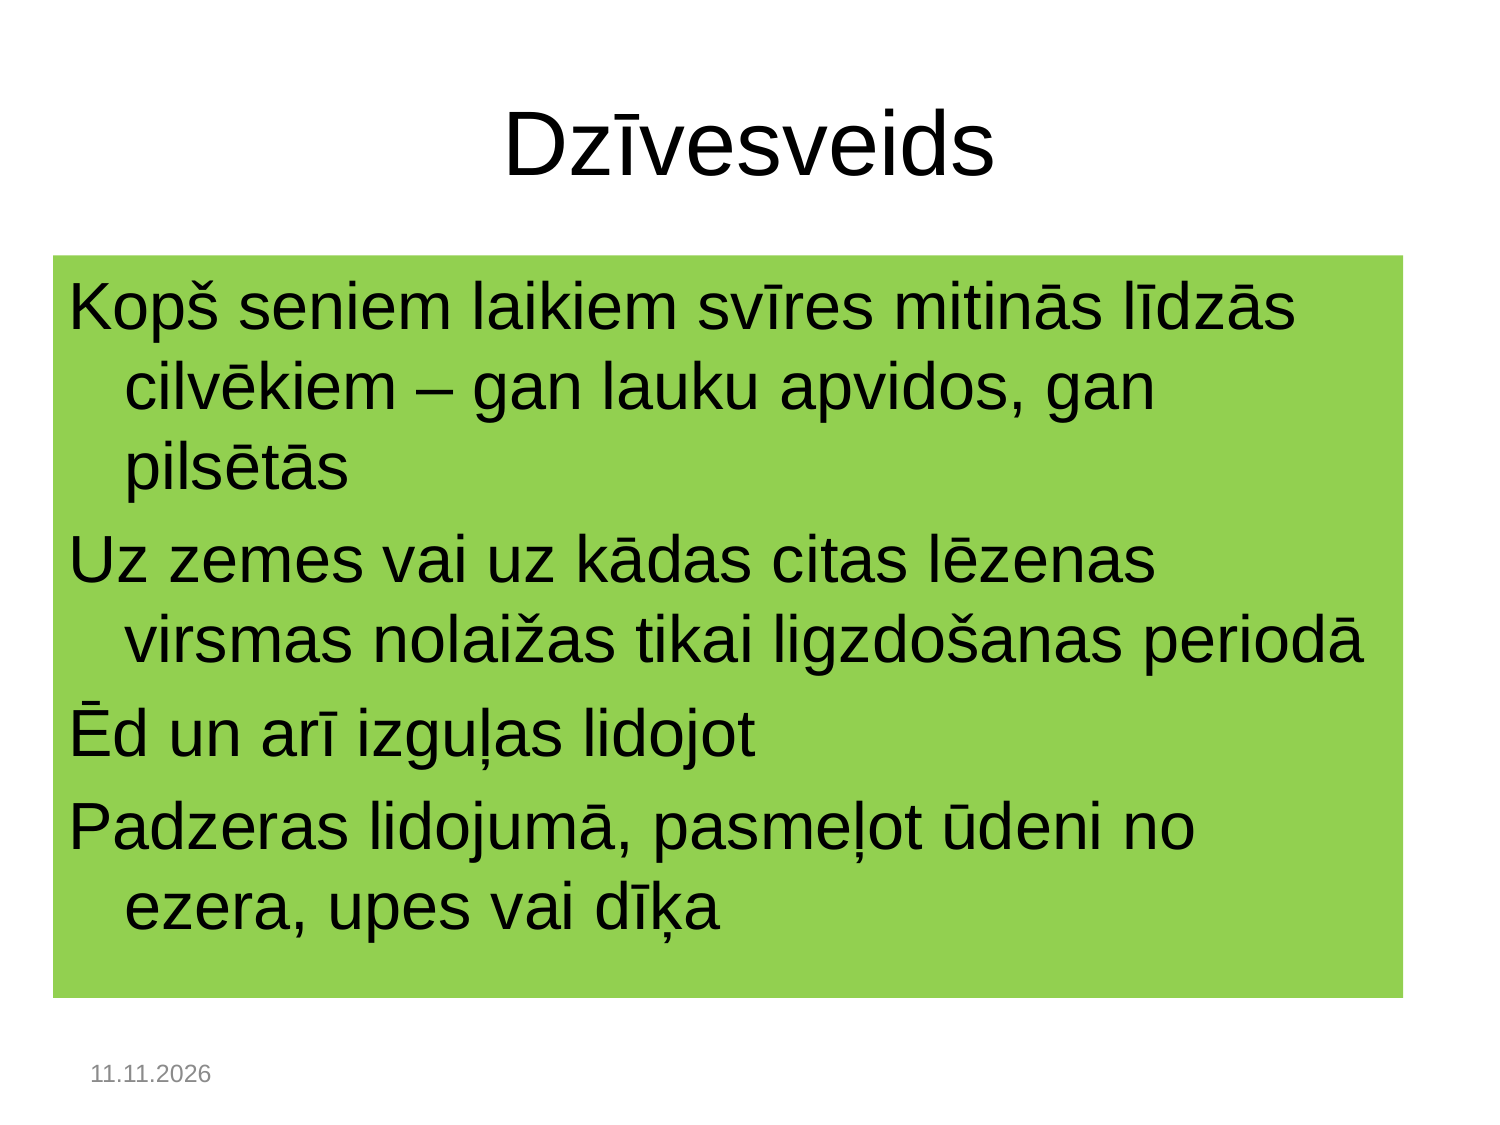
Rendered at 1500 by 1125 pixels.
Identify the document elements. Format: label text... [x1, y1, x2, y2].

title Dzīvesveids [74, 44, 1426, 233]
list Kopš seniem laikiem svīres mitinās līdzās cilvēkiem – gan lauku apvidos, gan pilsētās Uz zemes vai uz kādas citas lēzenas virsmas nolaižas tikai ligzdošanas periodā Ēd un arī izguļas lidojot Padzeras lidojumā, pasmeļot ūdeni no ezera, upes vai dīķa [52, 255, 1404, 999]
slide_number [75, 1042, 425, 1103]
